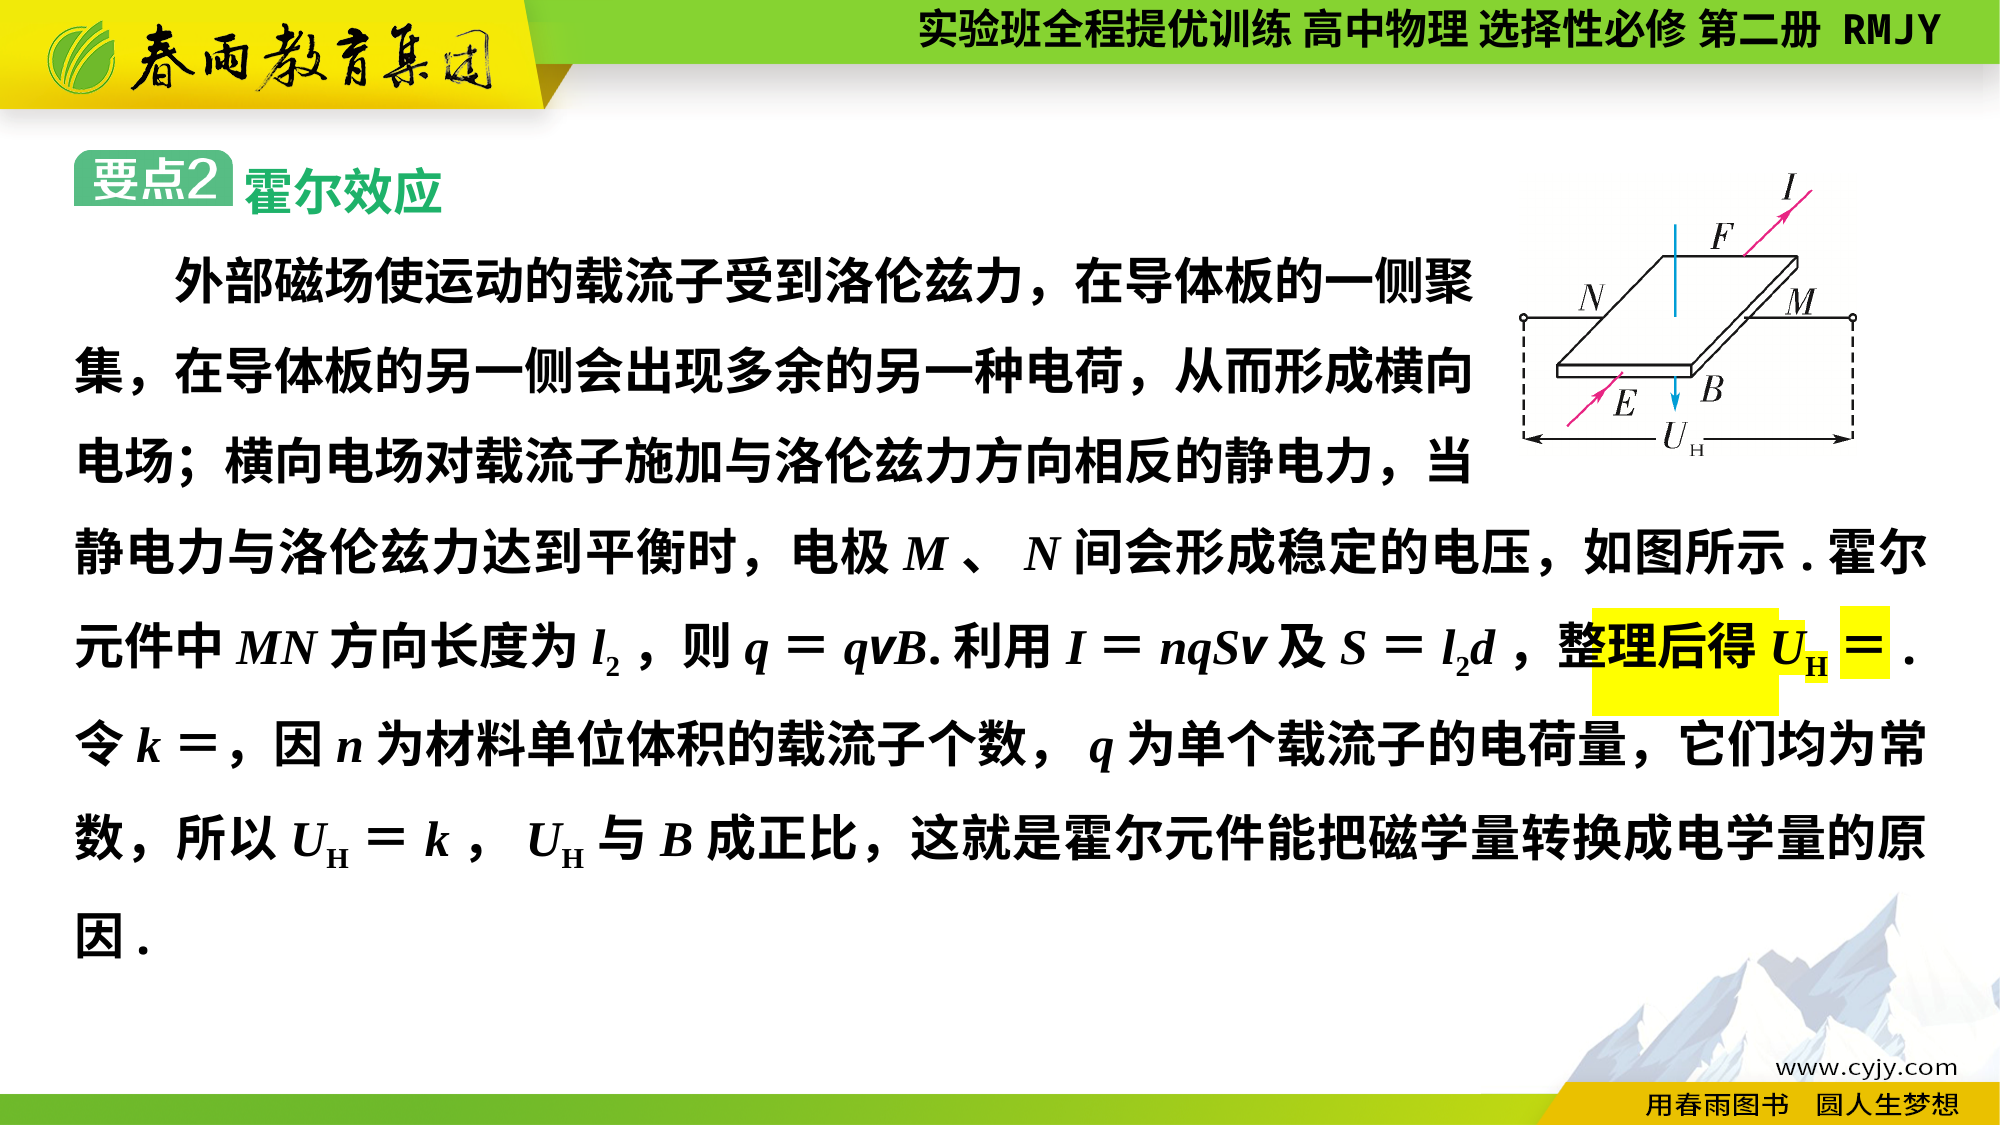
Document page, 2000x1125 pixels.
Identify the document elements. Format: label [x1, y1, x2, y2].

text_box [1593, 609, 1778, 715]
picture [0, 0, 2000, 1125]
